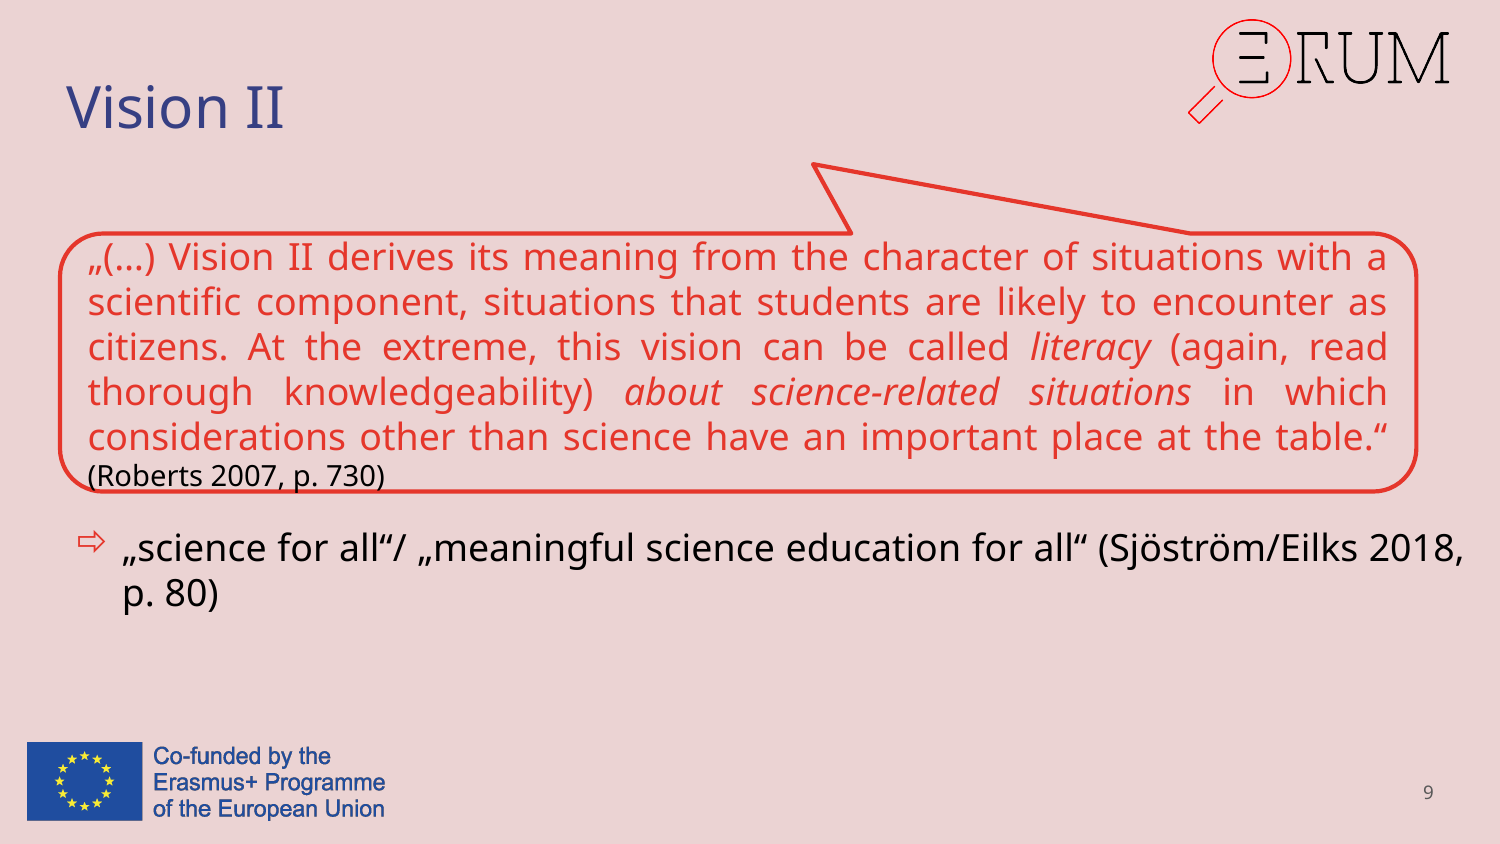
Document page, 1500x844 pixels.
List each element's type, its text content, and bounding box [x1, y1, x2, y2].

list „science for all“/ „meaningful science education for all“ (Sjöström/Eilks 2018, p. 80) [60, 509, 1482, 615]
title Vision II [51, 55, 1168, 150]
text_box „(…) Vision II derives its meaning from the character of situations with a scientific component, situations that students are likely to encounter as citizens. At the extreme, this vision can be called literacy (again, read thorough knowledgeability) about science-related situations in which considerations other than science have an important place at the table.“ (Roberts 2007, p. 730) [60, 164, 1417, 492]
picture [1136, 0, 1500, 137]
picture [27, 742, 385, 821]
slide_number 9 [1358, 761, 1449, 826]
